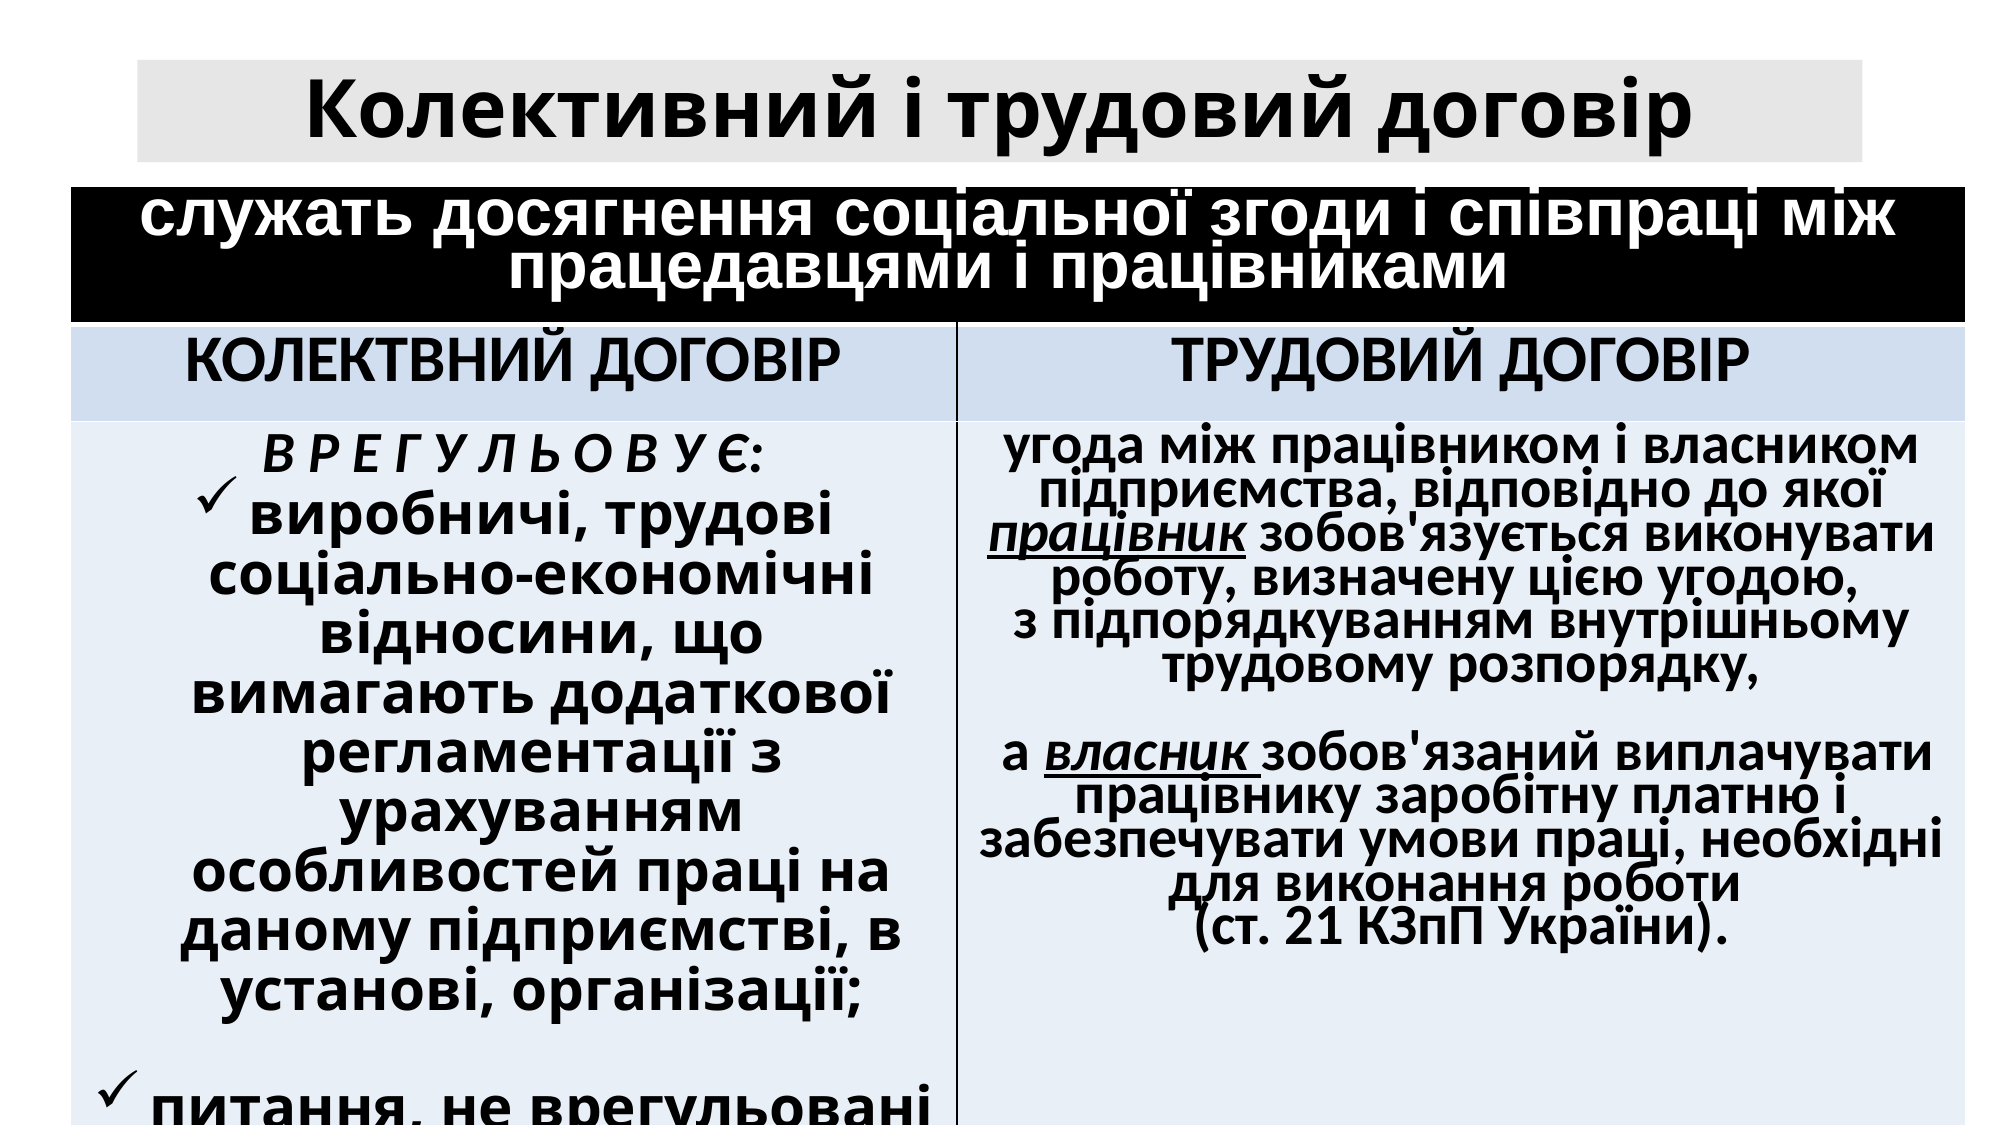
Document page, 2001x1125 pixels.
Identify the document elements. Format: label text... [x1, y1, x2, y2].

title Колективний і трудовий договір [137, 59, 1863, 163]
table_cell угода між працівником і власником підприємства, відповідно до якої працівник зобов'язується виконувати роботу, визначену цією угодою, з підпорядкуванням внутрішньому трудовому розпорядку, а власник зобов'язаний виплачувати працівнику заробітну платню і забезпечувати умови праці, необхідні для виконання роботи (ст. 21 КЗпП України). [958, 422, 1965, 1125]
table_cell ТРУДОВИЙ ДОГОВІР [958, 327, 1965, 421]
table_cell В Р Е Г У Л Ь О В У Є: виробничі, трудові соціально-економічні відносини, що вимагають додаткової регламентації з урахуванням особливостей праці на даному підприємстві, в установі, організації; питання, не врегульовані чинним законодавством. [71, 422, 956, 1125]
table_cell КОЛЕКТВНИЙ ДОГОВІР [71, 327, 956, 421]
table_header служать досягнення соціальної згоди і співпраці між працедавцями і працівниками [71, 187, 1965, 322]
